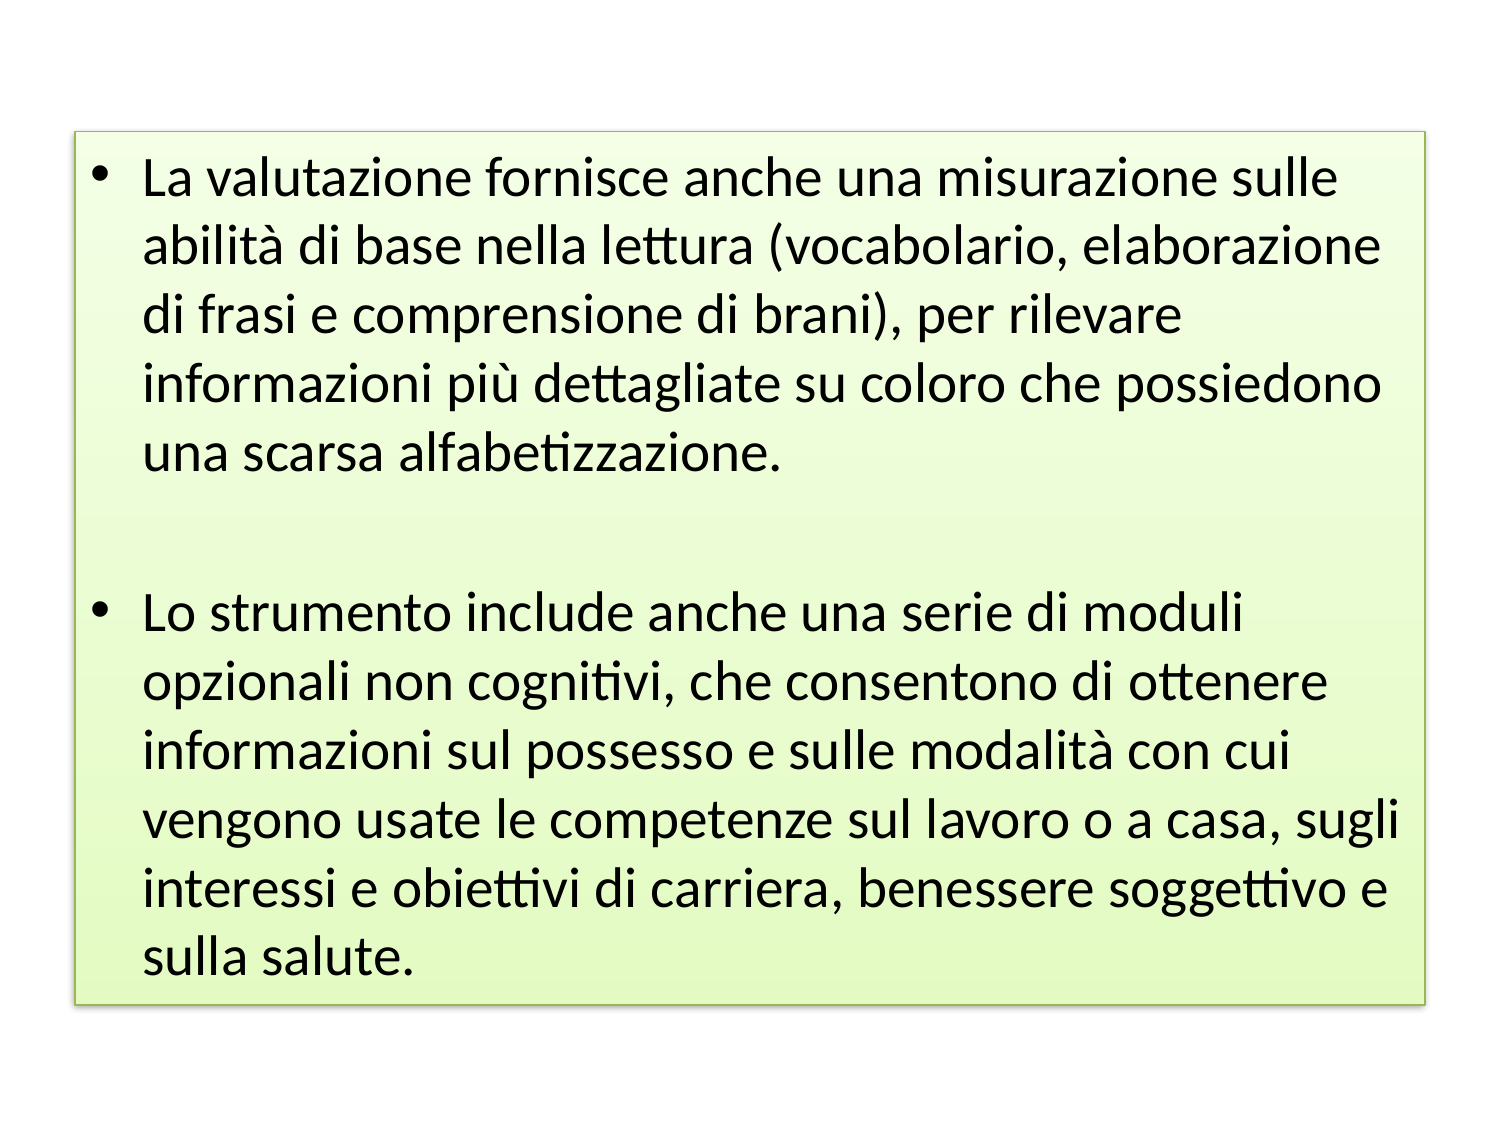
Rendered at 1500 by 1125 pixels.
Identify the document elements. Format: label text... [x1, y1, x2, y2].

list La valutazione fornisce anche una misurazione sulle abilità di base nella lettura (vocabolario, elaborazione di frasi e comprensione di brani), per rilevare informazioni più dettagliate su coloro che possiedono una scarsa alfabetizzazione. Lo strumento include anche una serie di moduli opzionali non cognitivi, che consentono di ottenere informazioni sul possesso e sulle modalità con cui vengono usate le competenze sul lavoro o a casa, sugli interessi e obiettivi di carriera, benessere soggettivo e sulla salute. [74, 131, 1426, 1006]
